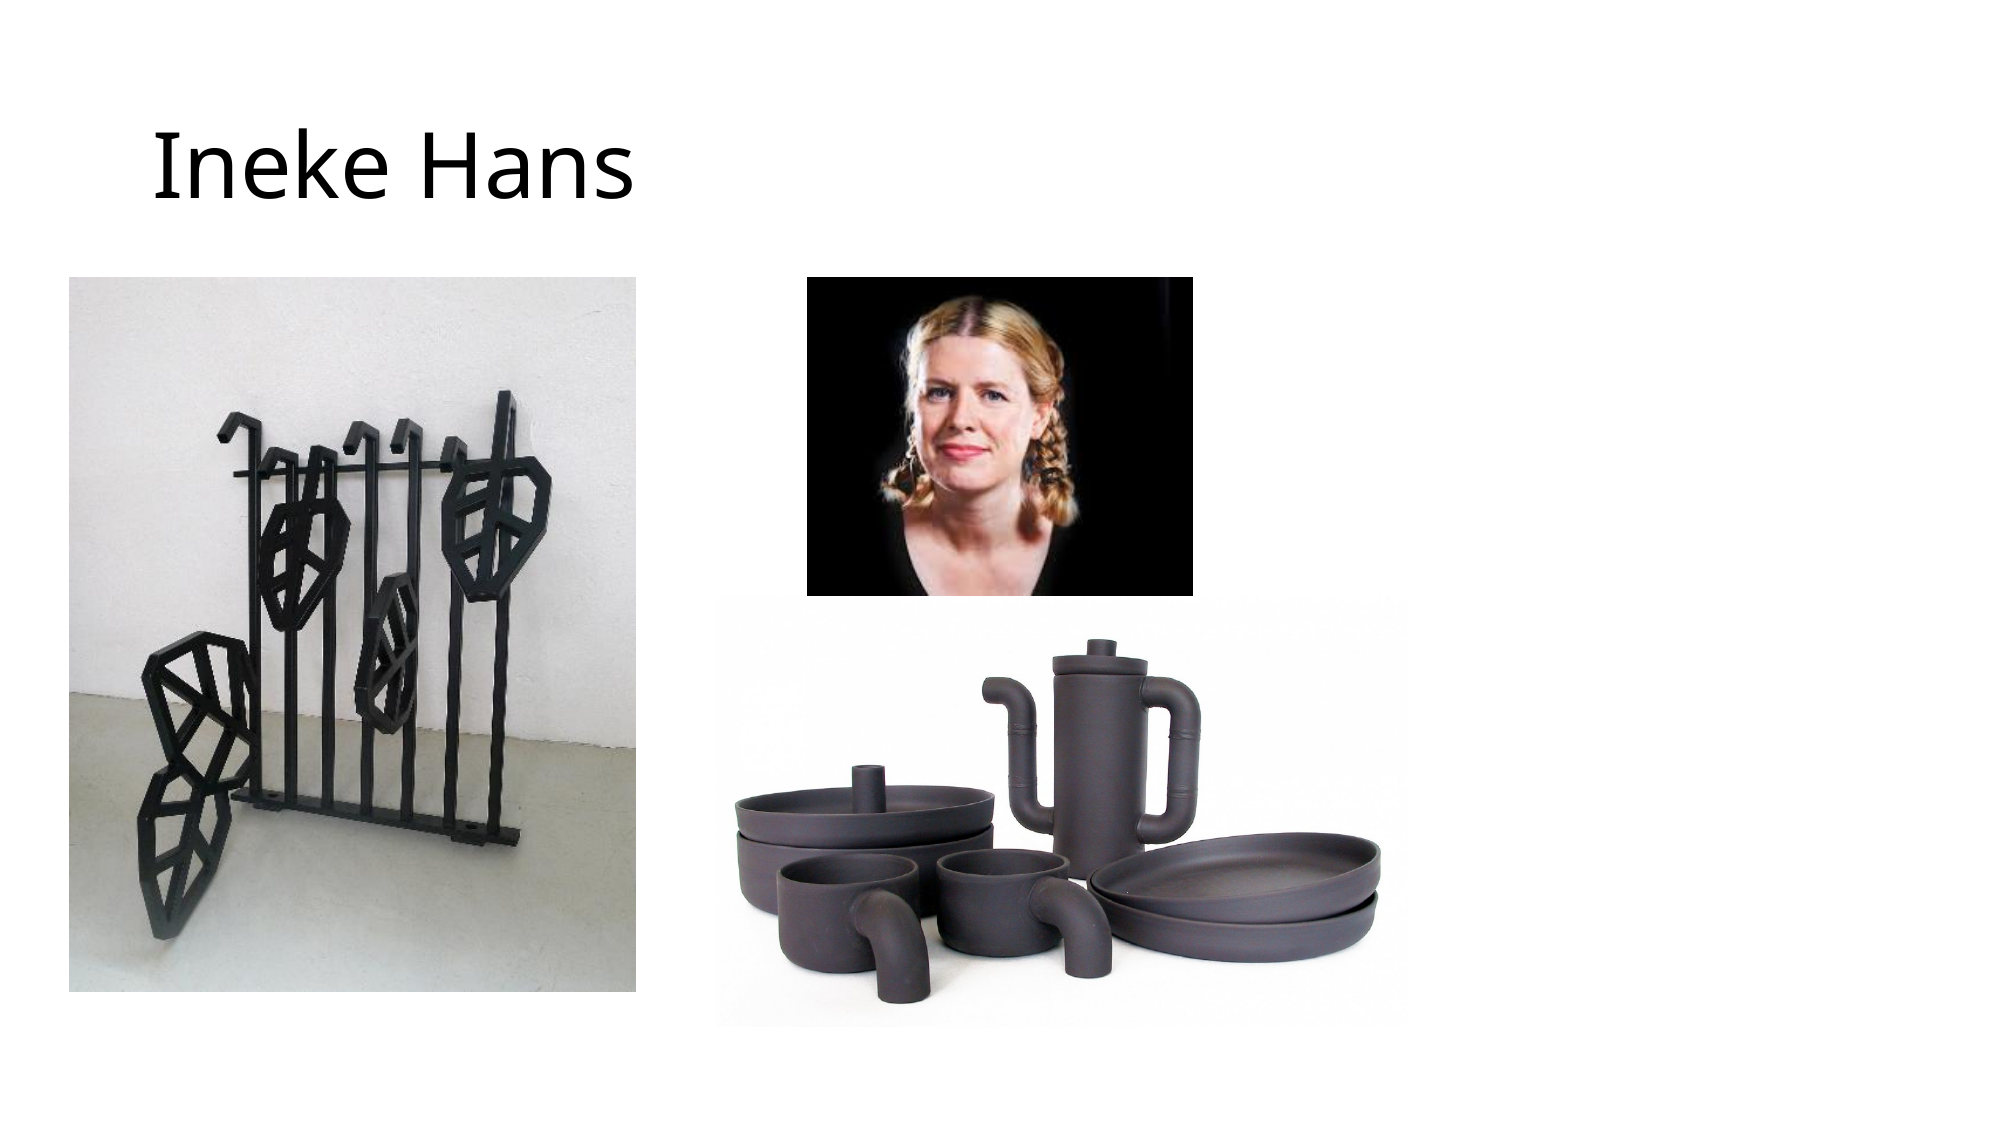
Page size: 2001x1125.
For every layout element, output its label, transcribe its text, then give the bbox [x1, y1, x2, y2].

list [69, 277, 636, 992]
title Ineke Hans [137, 59, 1863, 278]
picture [716, 277, 1409, 1027]
